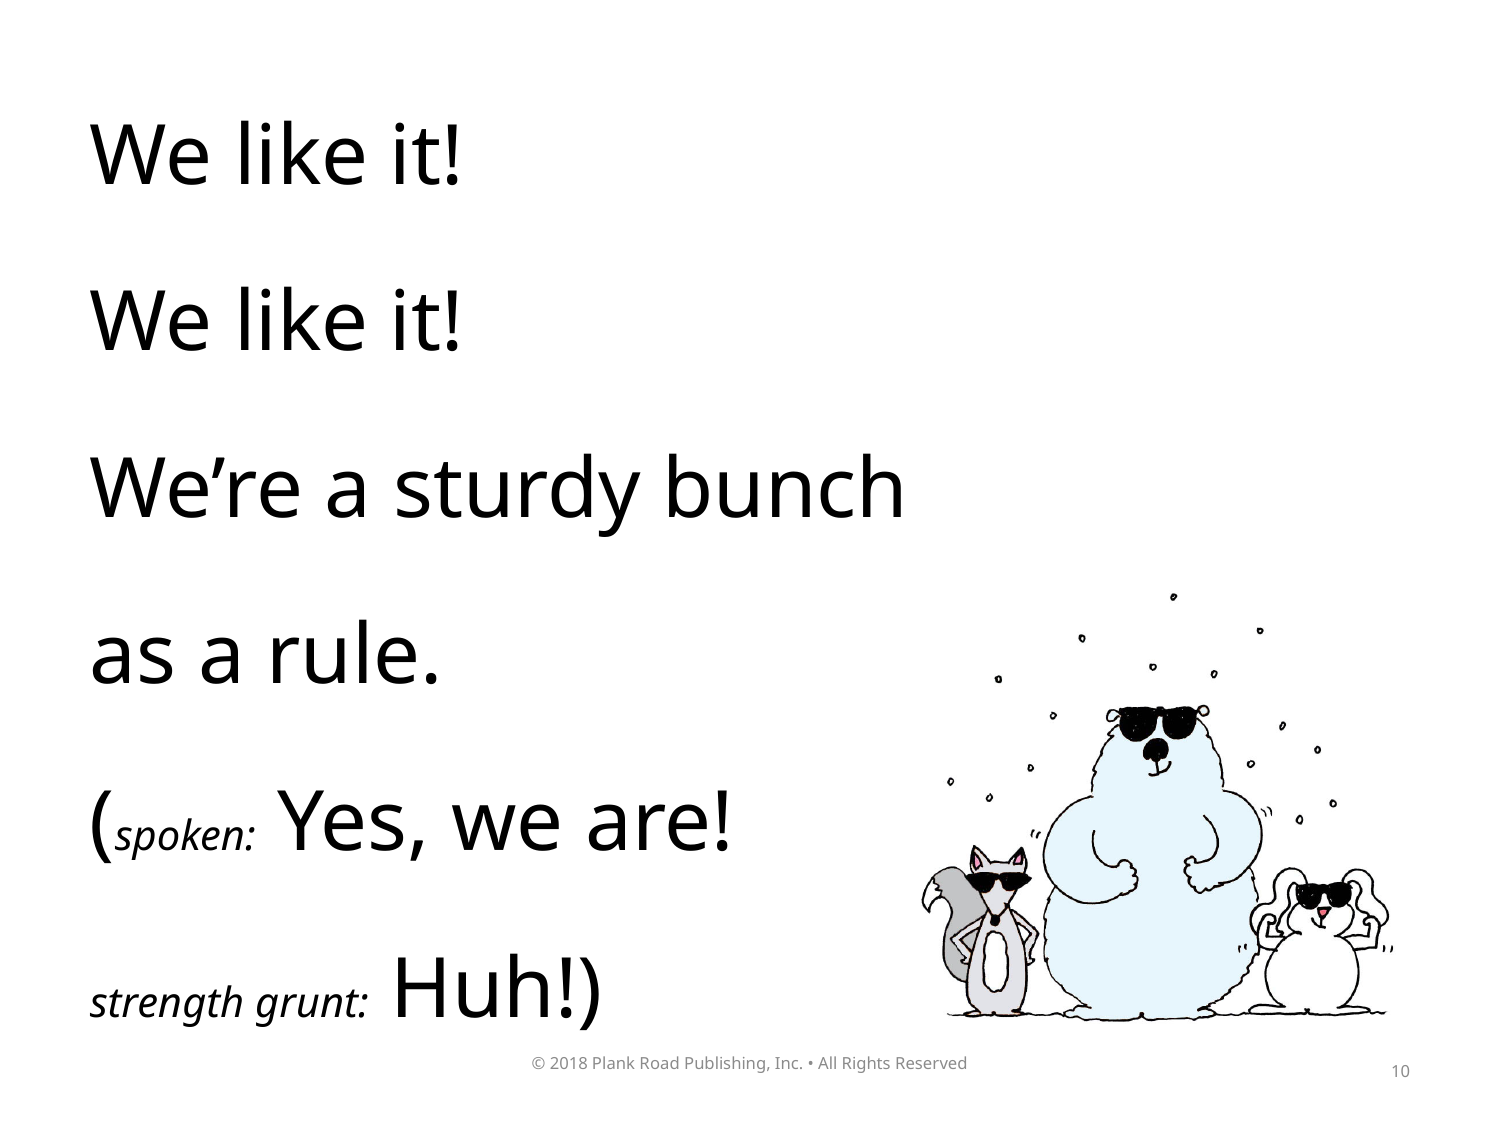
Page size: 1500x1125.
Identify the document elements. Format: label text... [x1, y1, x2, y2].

list We like it! We like it! We’re a sturdy bunch as a rule. (spoken: Yes, we are! strength grunt: Huh!) [75, 43, 1425, 984]
slide_number 10 [1074, 1051, 1425, 1103]
picture [905, 562, 1426, 1043]
